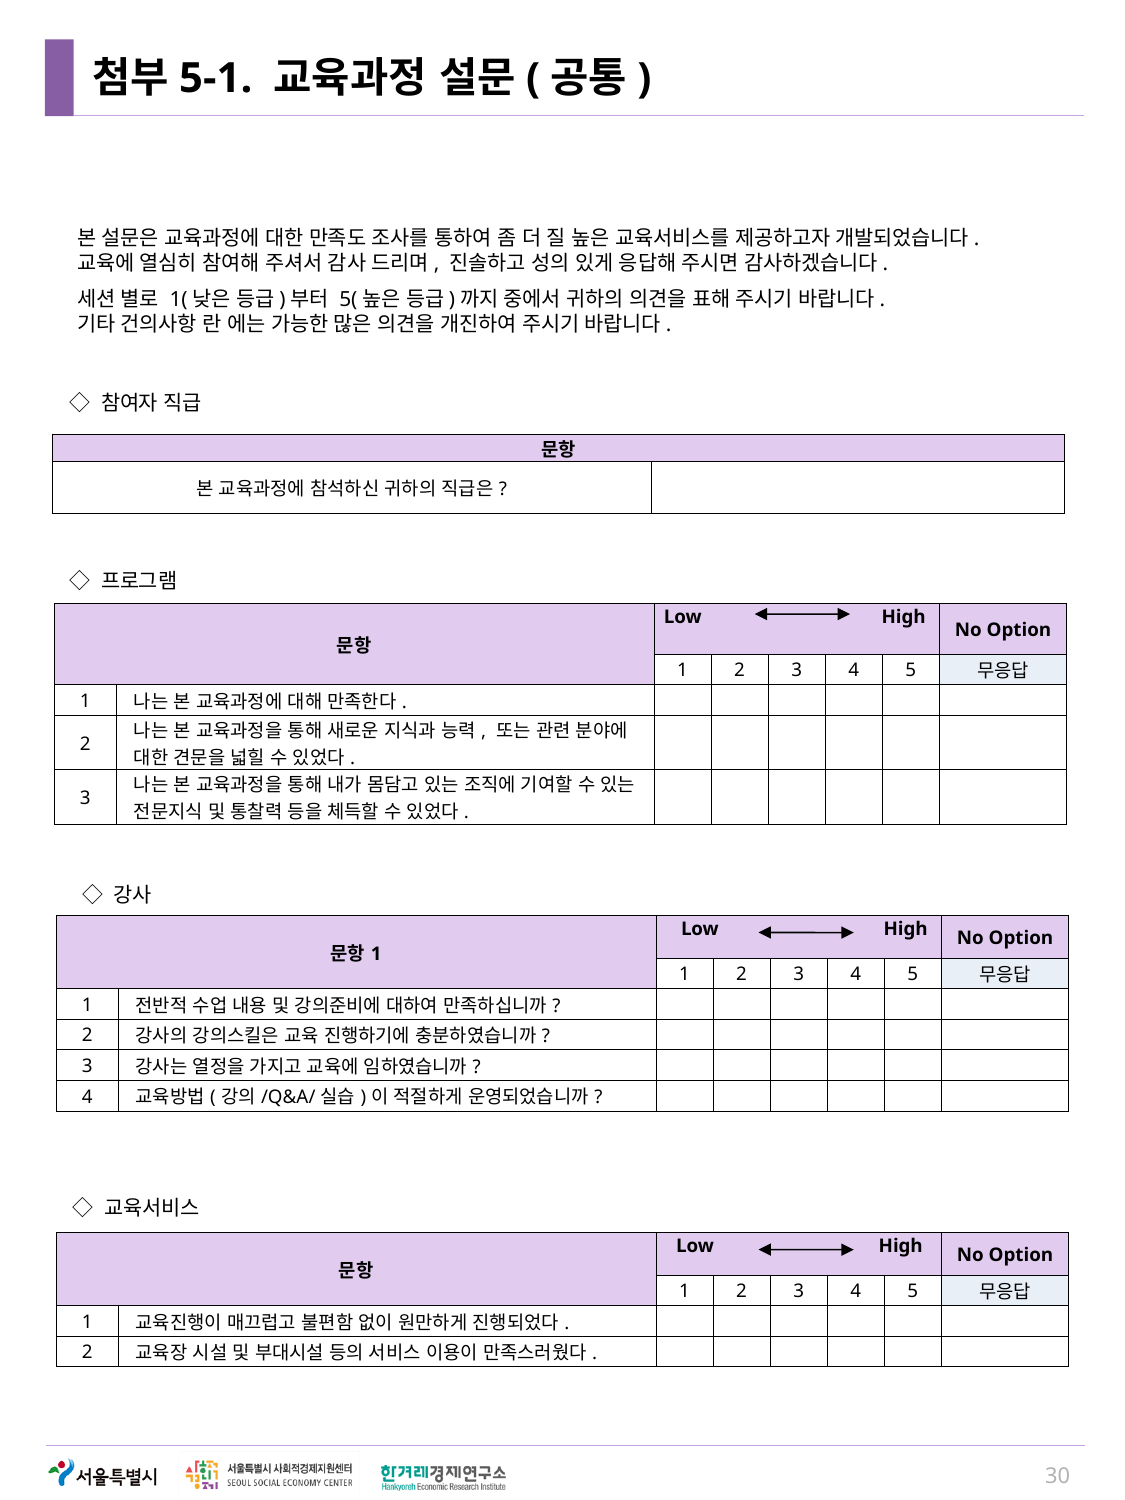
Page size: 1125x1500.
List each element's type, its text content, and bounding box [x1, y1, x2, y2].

picture [178, 1451, 360, 1499]
text_box ◇ 참여자 직급 [50, 382, 1068, 423]
text_box 본 설문은 교육과정에 대한 만족도 조사를 통하여 좀 더 질 높은 교육서비스를 제공하고자 개발되었습니다. 교육에 열심히 참여해 주셔서 감사 드리며, 진솔하고 성의 있게 응답해 주시면 감사하겠습니다. 세션 별로 1(낮은 등급)부터 5(높은 등급)까지 중에서 귀하의 의견을 표해 주시기 바랍니다. 기타 건의사항 란 에는 가능한 많은 의견을 개진하여 주시기 바랍니다. [62, 217, 1032, 343]
picture [381, 1465, 506, 1491]
table_cell 1 [657, 959, 713, 988]
table_cell [940, 770, 1066, 824]
table_header No Option [940, 604, 1066, 654]
table_cell [657, 989, 713, 1019]
table_cell [771, 1337, 827, 1366]
table_cell 3 [57, 1050, 118, 1080]
table_cell [828, 1020, 884, 1049]
table_cell [652, 462, 1064, 513]
table_cell 1 [657, 1276, 713, 1305]
table_cell [714, 1306, 770, 1336]
table_cell [657, 1050, 713, 1080]
table_cell [714, 989, 770, 1019]
slide_number 30 [832, 1436, 1086, 1500]
table_cell [940, 716, 1066, 769]
table_cell [769, 770, 825, 824]
table_cell [657, 1020, 713, 1049]
table_cell [942, 1050, 1068, 1080]
table_cell [655, 770, 711, 824]
table_cell [712, 685, 768, 715]
table_cell 무응답 [942, 959, 1068, 988]
table_cell 나는 본 교육과정을 통해 내가 몸담고 있는 조직에 기여할 수 있는 전문지식 및 통찰력 등을 체득할 수 있었다. [117, 770, 654, 824]
table_cell [712, 716, 768, 769]
table_header Low High [657, 916, 941, 958]
table_cell [826, 716, 882, 769]
table_cell [657, 1081, 713, 1111]
table_cell [714, 1020, 770, 1049]
table_cell [657, 1306, 713, 1336]
table_cell [771, 1306, 827, 1336]
table_cell 1 [57, 1306, 118, 1336]
text_box [758, 926, 854, 939]
table_cell [885, 1306, 941, 1336]
table_cell 교육방법(강의/Q&A/실습)이 적절하게 운영되었습니까? [119, 1081, 656, 1111]
table_cell [828, 989, 884, 1019]
table_cell 강사는 열정을 가지고 교육에 임하였습니까? [119, 1050, 656, 1080]
table_cell 5 [883, 655, 939, 684]
table_cell [771, 1081, 827, 1111]
table_cell [826, 685, 882, 715]
table_cell 나는 본 교육과정에 대해 만족한다. [117, 685, 654, 715]
table_cell [828, 1306, 884, 1336]
table_cell [940, 685, 1066, 715]
table_cell [885, 1020, 941, 1049]
table_cell [883, 716, 939, 769]
table_header Low High [657, 1233, 941, 1275]
table_cell 2 [714, 959, 770, 988]
table_cell [714, 1050, 770, 1080]
table_cell [657, 1337, 713, 1366]
text_box [758, 1243, 854, 1256]
table_cell [883, 770, 939, 824]
table_header 문항 [55, 604, 654, 684]
table_cell 4 [828, 959, 884, 988]
table_cell [828, 1337, 884, 1366]
table_cell 2 [55, 716, 116, 769]
table_cell [942, 989, 1068, 1019]
table_cell [771, 1050, 827, 1080]
table_cell [828, 1081, 884, 1111]
table_cell 1 [655, 655, 711, 684]
table_cell 교육진행이 매끄럽고 불편함 없이 원만하게 진행되었다. [119, 1306, 656, 1336]
picture [48, 1457, 157, 1486]
table_cell 4 [57, 1081, 118, 1111]
text_box ◇ 프로그램 [50, 559, 1068, 600]
table_header 문항 [57, 1233, 656, 1305]
table_cell 3 [55, 770, 116, 824]
table_cell [942, 1020, 1068, 1049]
table_cell 1 [57, 989, 118, 1019]
table_cell [826, 770, 882, 824]
table_cell [769, 716, 825, 769]
table_cell [828, 1050, 884, 1080]
table_cell 4 [828, 1276, 884, 1305]
table_cell 5 [885, 1276, 941, 1305]
table_cell [942, 1081, 1068, 1111]
title 첨부5-1. 교육과정 설문(공통) [77, 49, 1034, 110]
table_cell [714, 1337, 770, 1366]
table_cell 강사의 강의스킬은 교육 진행하기에 충분하였습니까? [119, 1020, 656, 1049]
table_header Low High [655, 604, 939, 654]
table_cell 2 [714, 1276, 770, 1305]
table_cell [655, 685, 711, 715]
table_cell 5 [885, 959, 941, 988]
table_cell [885, 1081, 941, 1111]
table_cell 1 [55, 685, 116, 715]
table_cell 2 [57, 1337, 118, 1366]
table_header No Option [942, 1233, 1068, 1275]
table_cell 무응답 [940, 655, 1066, 684]
table_cell 교육장 시설 및 부대시설 등의 서비스 이용이 만족스러웠다. [119, 1337, 656, 1366]
table_cell [712, 770, 768, 824]
table_cell [771, 989, 827, 1019]
table_header No Option [942, 916, 1068, 958]
table_cell [883, 685, 939, 715]
text_box [754, 607, 850, 621]
text_box ◇ 강사 [63, 874, 1081, 915]
table_cell 나는 본 교육과정을 통해 새로운 지식과 능력, 또는 관련 분야에 대한 견문을 넓힐 수 있었다. [117, 716, 654, 769]
text_box ◇ 교육서비스 [53, 1187, 1071, 1228]
table_cell 2 [57, 1020, 118, 1049]
table_cell 본 교육과정에 참석하신 귀하의 직급은? [53, 462, 651, 513]
table_cell [942, 1306, 1068, 1336]
table_cell 전반적 수업 내용 및 강의준비에 대하여 만족하십니까? [119, 989, 656, 1019]
table_header 문항1 [57, 916, 656, 988]
table_cell 3 [771, 959, 827, 988]
table_cell [771, 1020, 827, 1049]
table_cell [885, 1050, 941, 1080]
table_cell 3 [771, 1276, 827, 1305]
table_cell [655, 716, 711, 769]
table_cell [769, 685, 825, 715]
table_cell 3 [769, 655, 825, 684]
table_cell [885, 1337, 941, 1366]
table_header 문항 [53, 435, 1064, 461]
table_cell 무응답 [942, 1276, 1068, 1305]
table_cell 4 [826, 655, 882, 684]
table_cell 2 [712, 655, 768, 684]
table_cell [885, 989, 941, 1019]
table_cell [714, 1081, 770, 1111]
table_cell [942, 1337, 1068, 1366]
